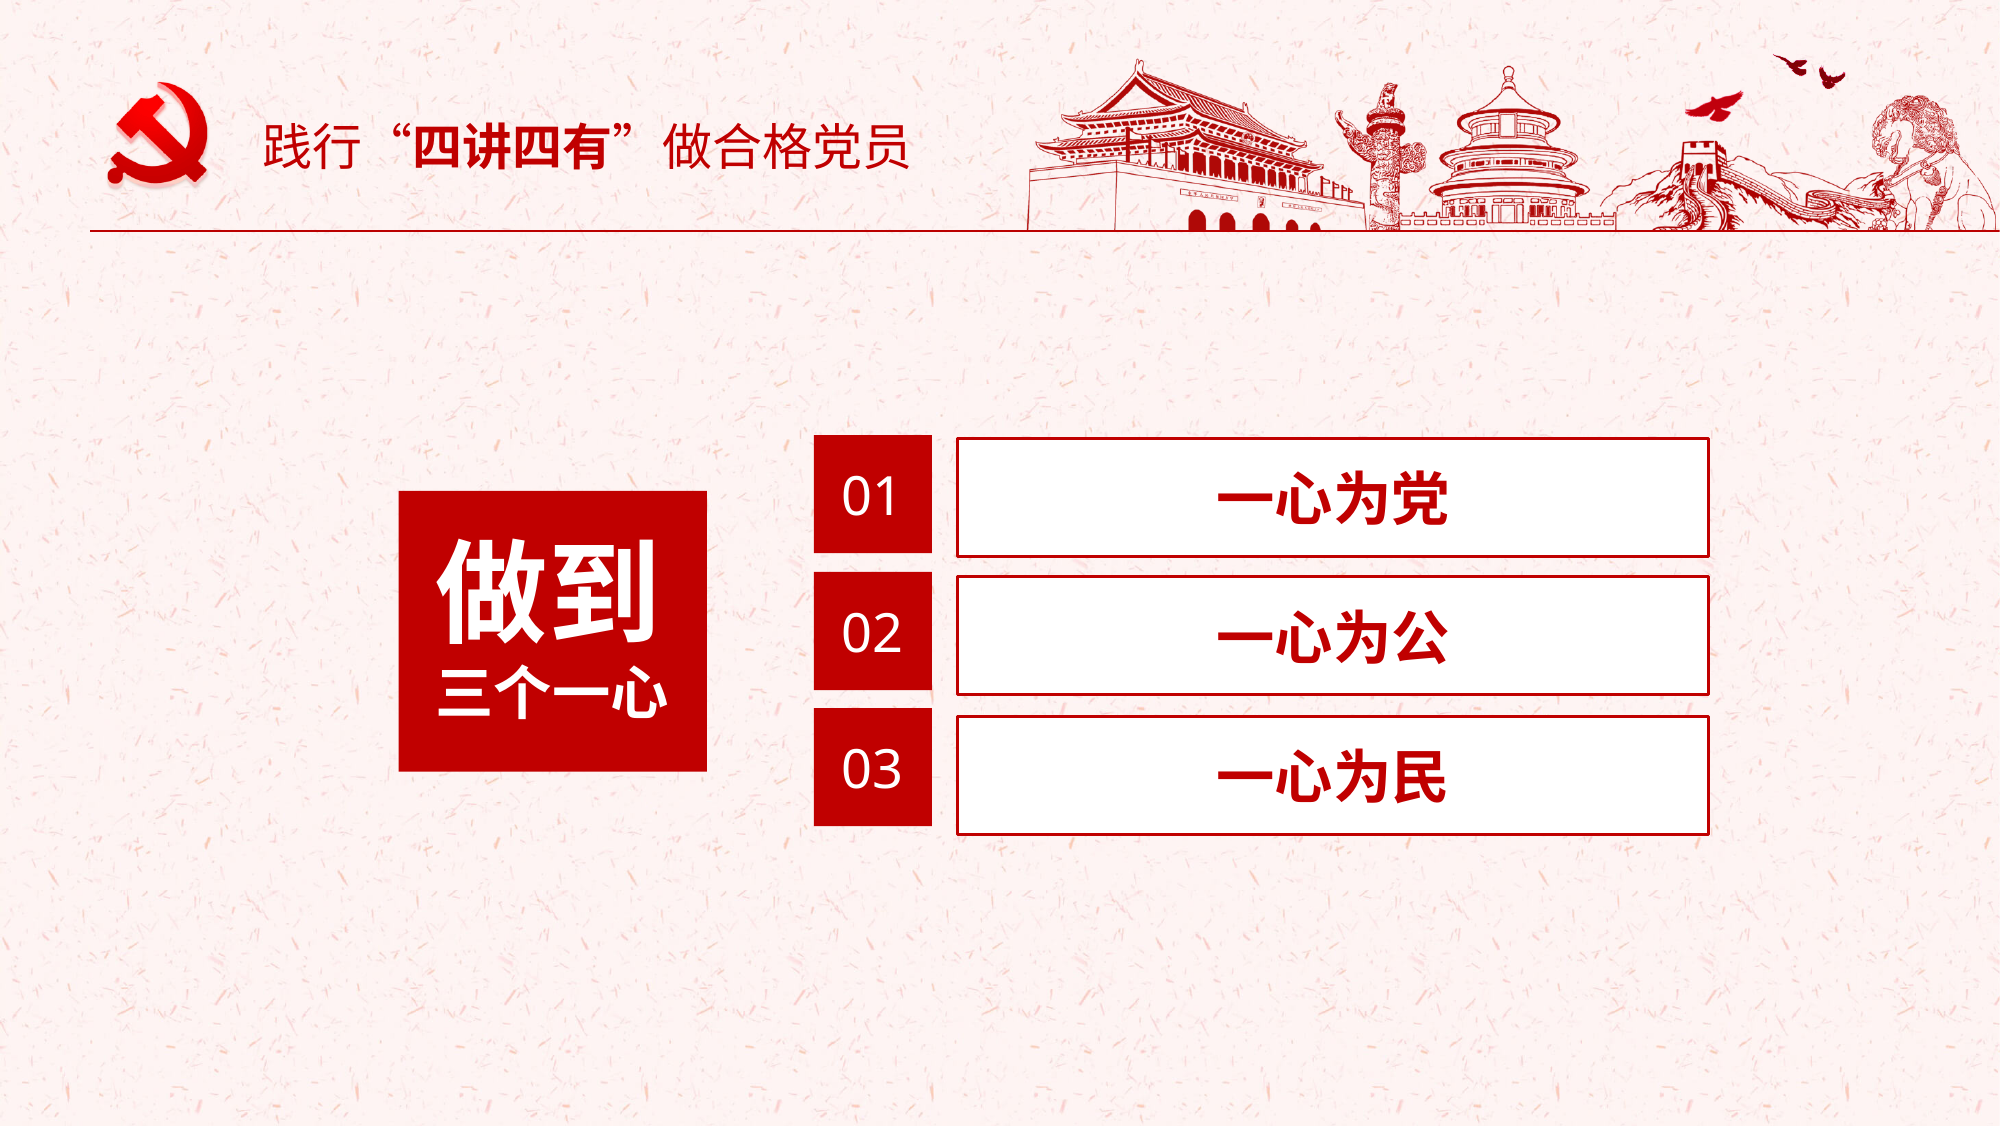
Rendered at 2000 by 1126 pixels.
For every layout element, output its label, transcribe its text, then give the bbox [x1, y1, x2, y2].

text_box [813, 571, 933, 691]
picture [0, 0, 2000, 1126]
list 践行“四讲四有”做合格党员 [247, 78, 1035, 173]
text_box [813, 707, 933, 827]
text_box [398, 490, 708, 772]
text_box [813, 434, 933, 554]
text_box 一心为民 [956, 714, 1711, 836]
text_box 一心为公 [956, 575, 1711, 697]
text_box 一心为党 [956, 436, 1711, 558]
